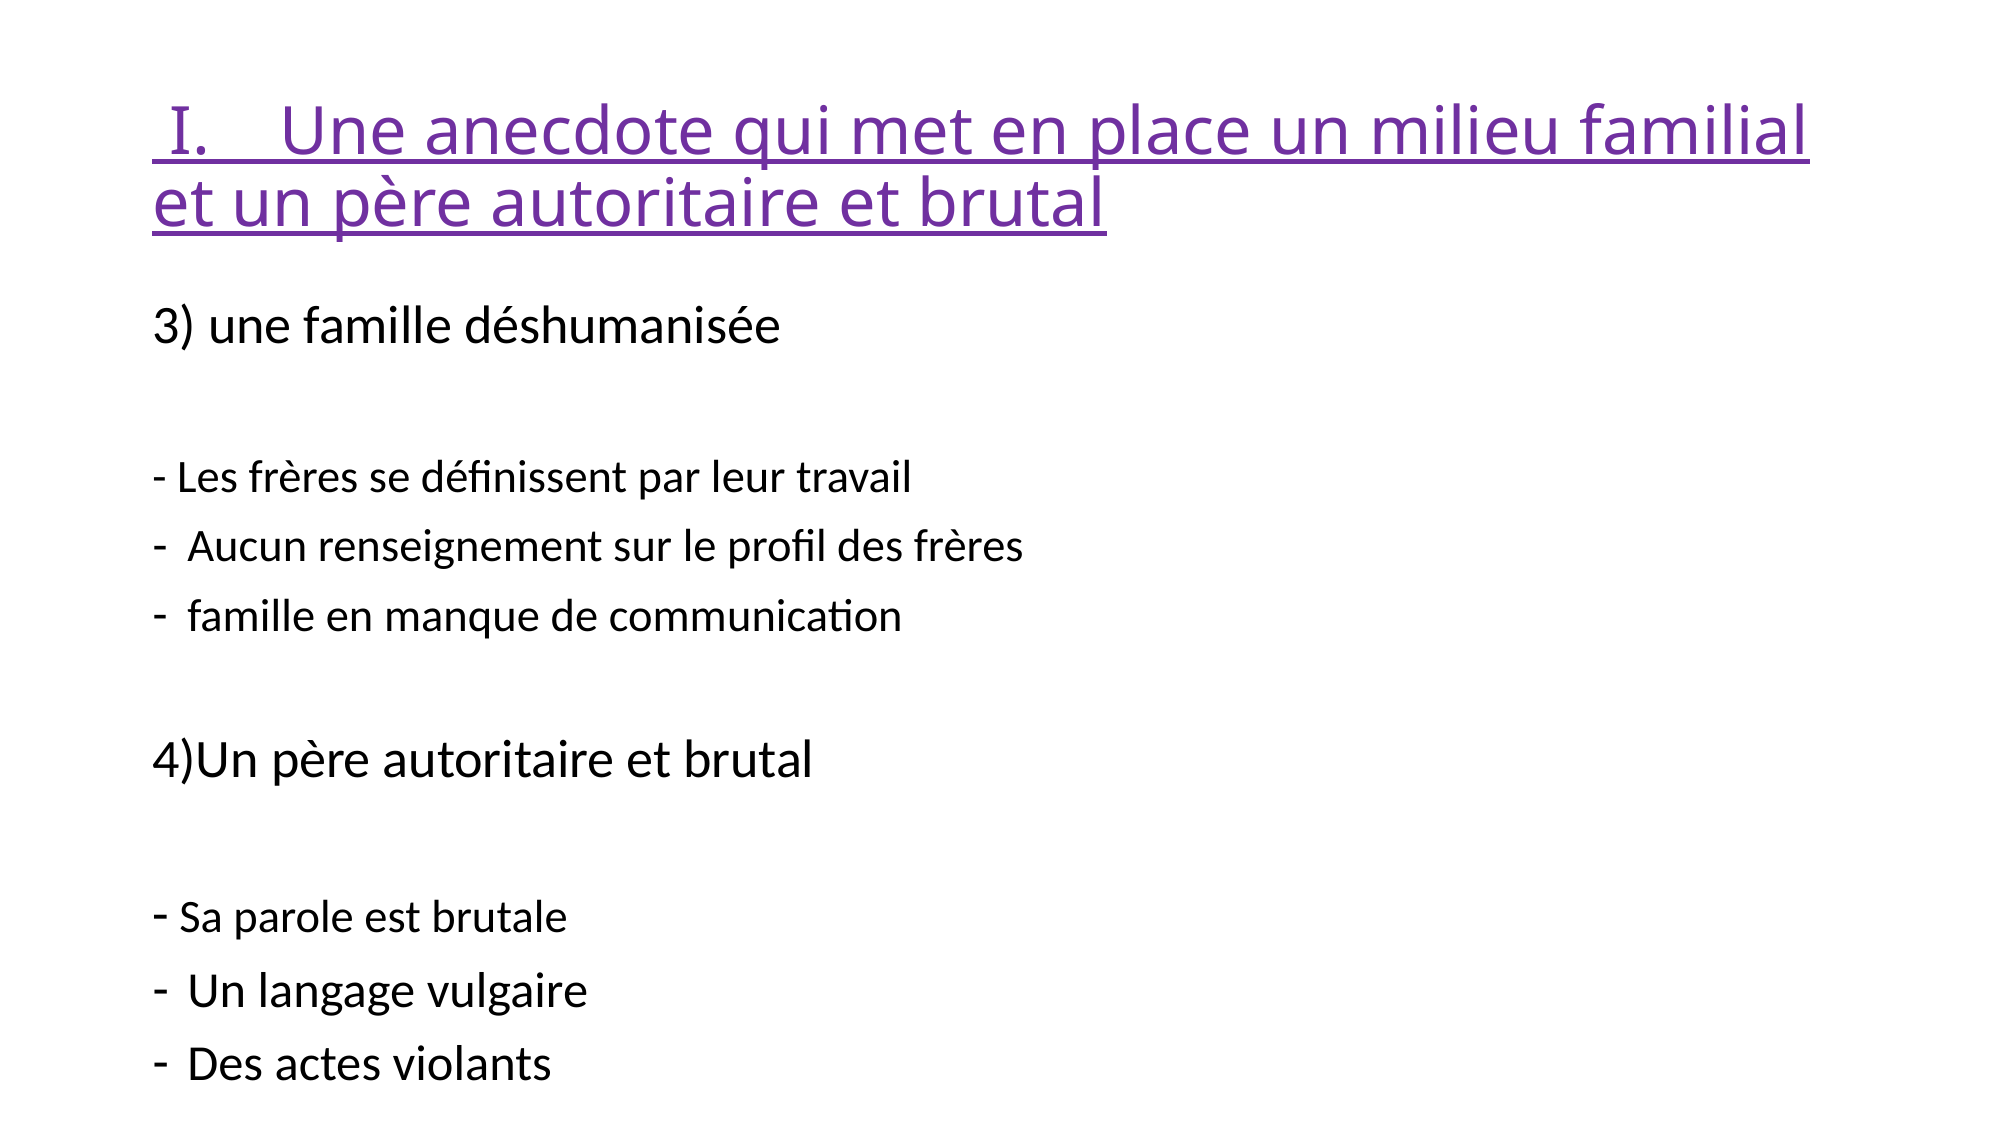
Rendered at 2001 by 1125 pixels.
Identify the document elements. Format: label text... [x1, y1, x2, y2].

title I. Une anecdote qui met en place un milieu familial et un père autoritaire et brutal [137, 59, 1863, 278]
list 3) une famille déshumanisée - Les frères se définissent par leur travail Aucun renseignement sur le profil des frères famille en manque de communication 4)Un père autoritaire et brutal - Sa parole est brutale Un langage vulgaire Des actes violants [137, 289, 1863, 1105]
